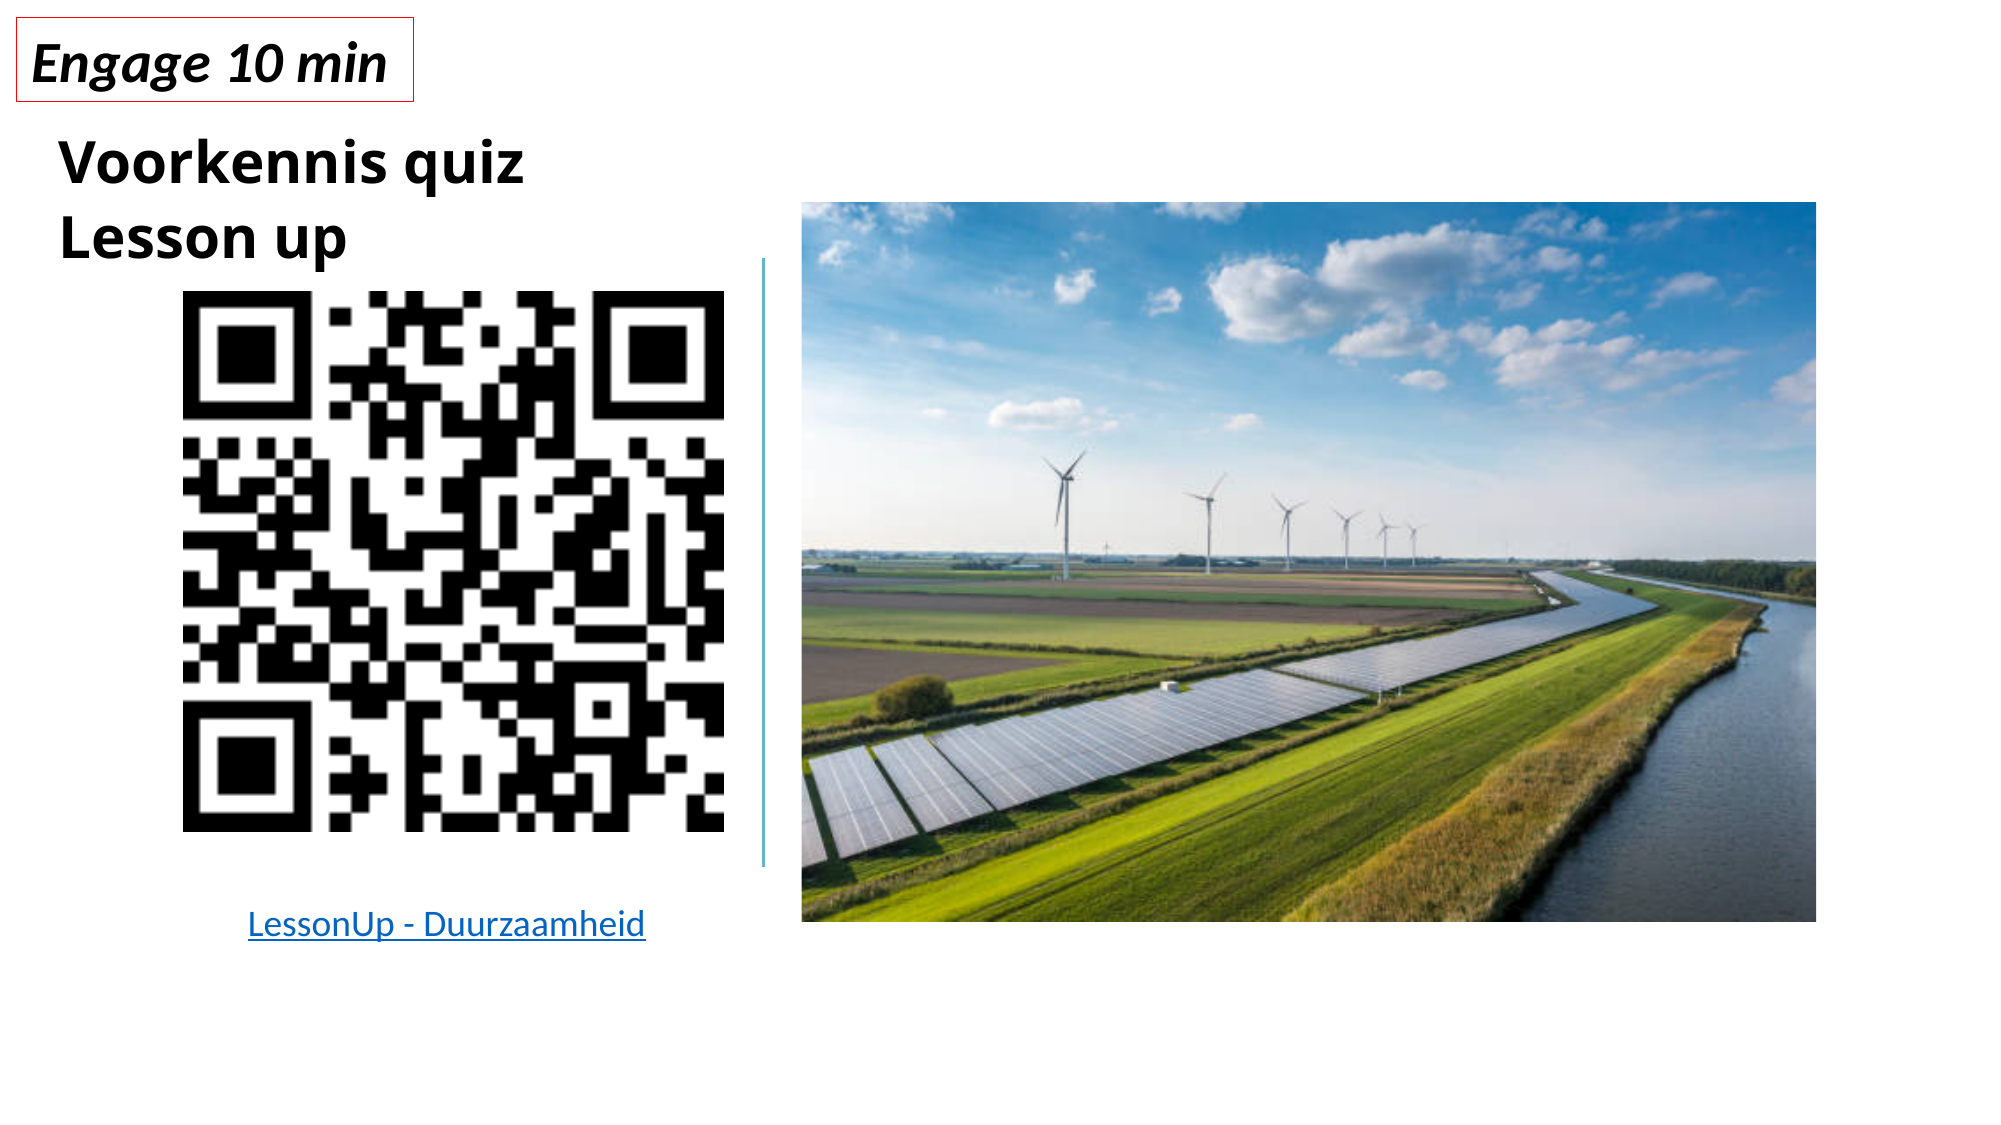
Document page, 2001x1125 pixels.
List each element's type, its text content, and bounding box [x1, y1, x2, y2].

picture [182, 291, 724, 833]
text_box Voorkennis quiz Lesson up [43, 75, 671, 329]
picture [801, 202, 1817, 922]
text_box Engage 10 min [16, 17, 414, 102]
text_box LessonUp - Duurzaamheid [233, 891, 837, 997]
